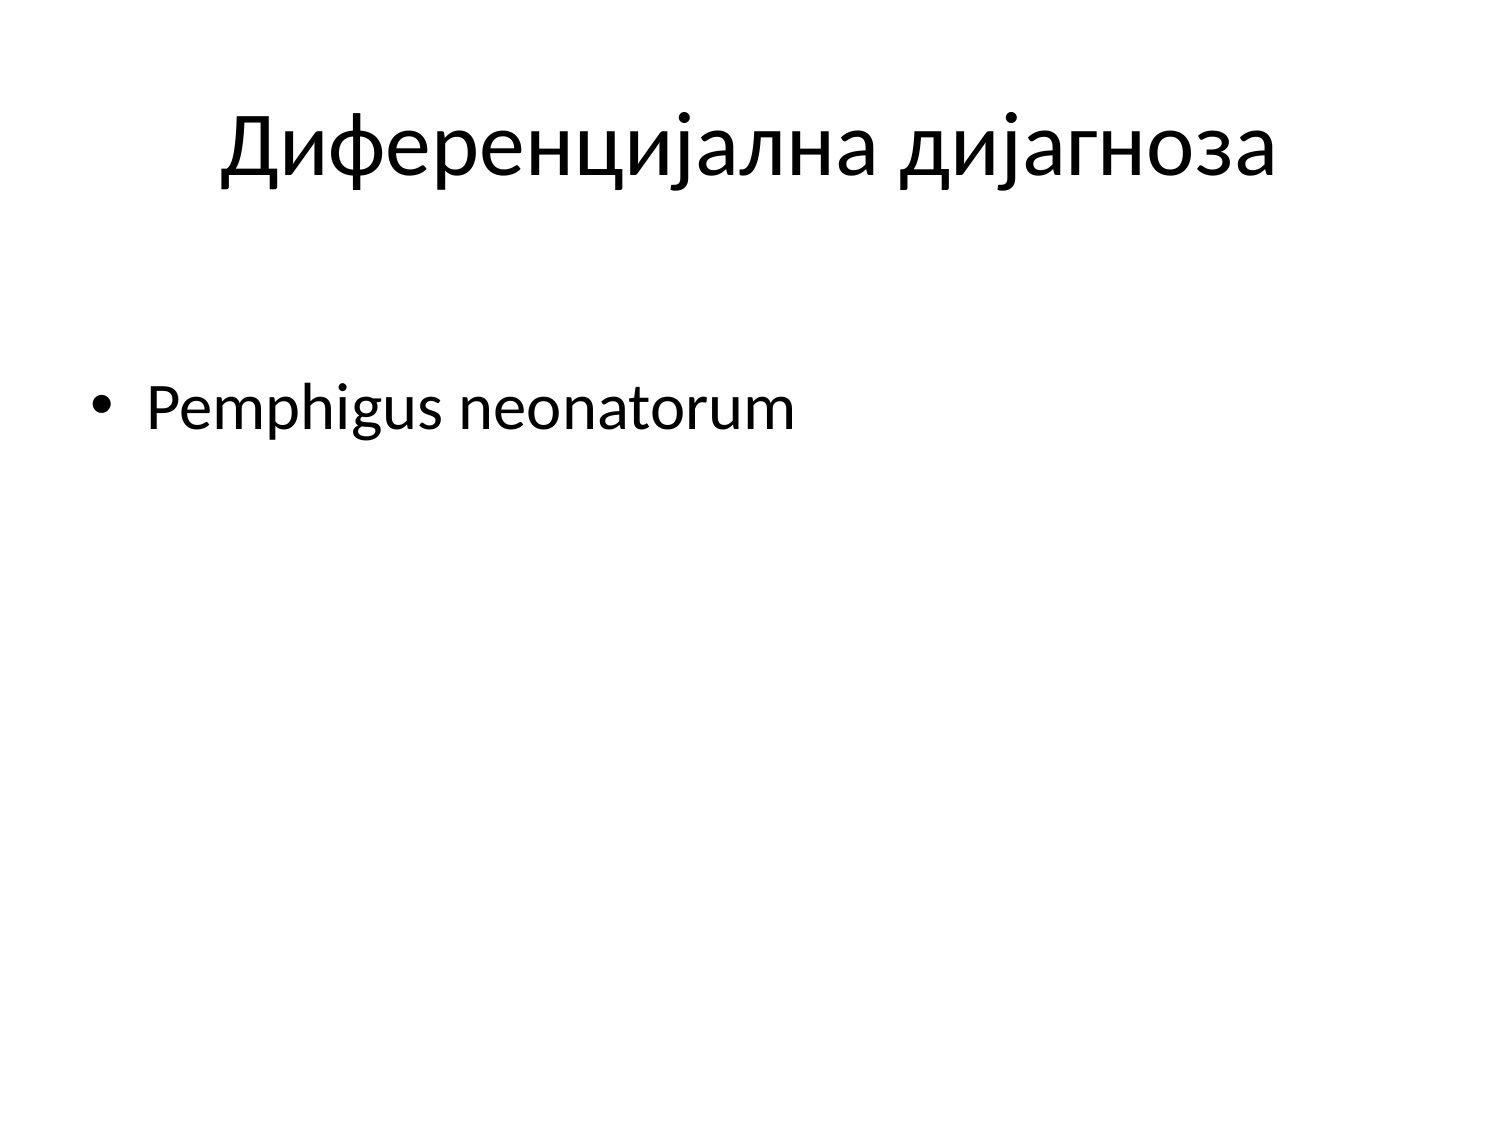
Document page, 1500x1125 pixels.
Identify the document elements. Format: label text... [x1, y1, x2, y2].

list Pemphigus neonatorum [75, 262, 1425, 1005]
title Диференцијална дијагноза [75, 45, 1425, 233]
